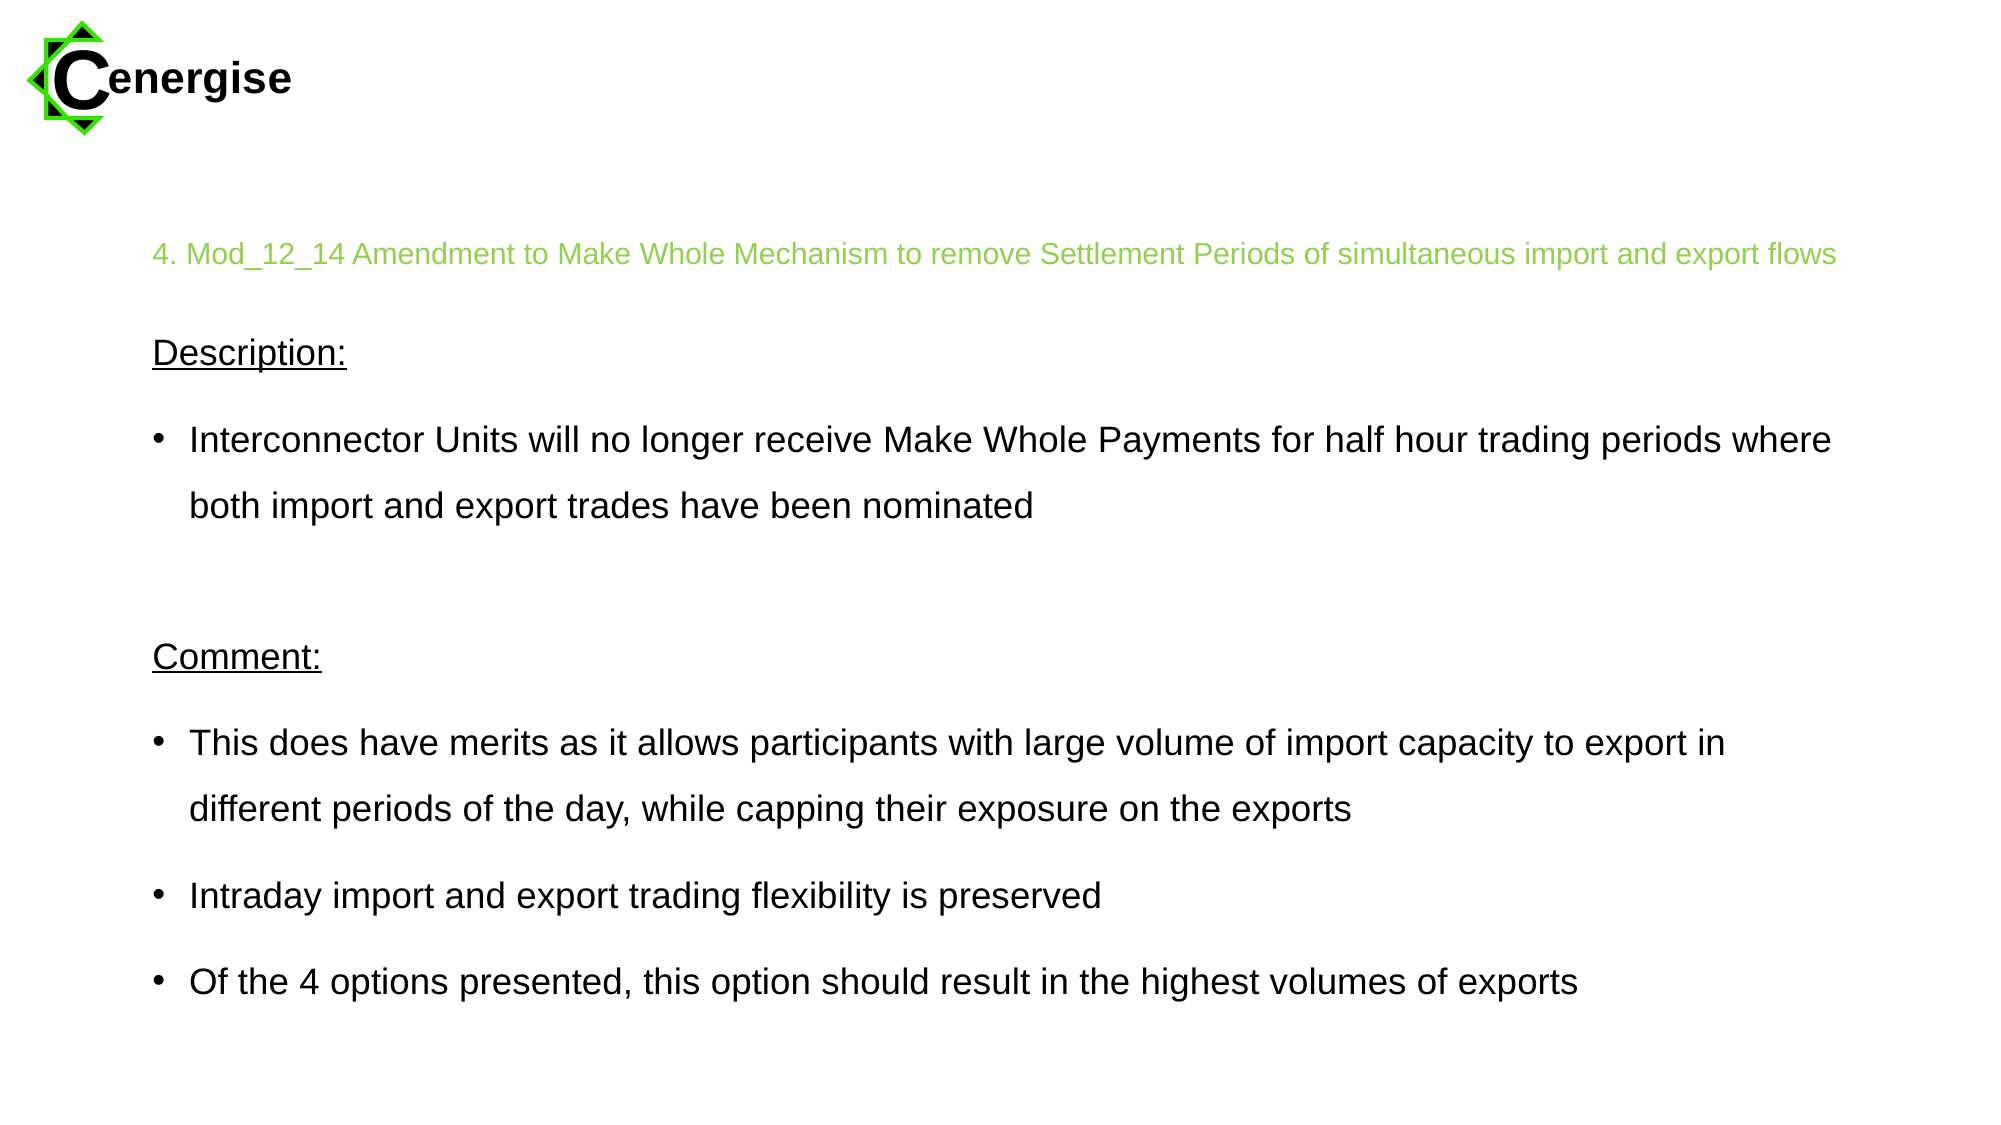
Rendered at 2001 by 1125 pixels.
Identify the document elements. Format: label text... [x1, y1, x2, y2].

title 4. Mod_12_14 Amendment to Make Whole Mechanism to remove Settlement Periods of simultaneous import and export flows [137, 196, 1863, 299]
list Description: Interconnector Units will no longer receive Make Whole Payments for half hour trading periods where both import and export trades have been nominated Comment: This does have merits as it allows participants with large volume of import capacity to export in different periods of the day, while capping their exposure on the exports Intraday import and export trading flexibility is preserved Of the 4 options presented, this option should result in the highest volumes of exports [137, 299, 1863, 1014]
